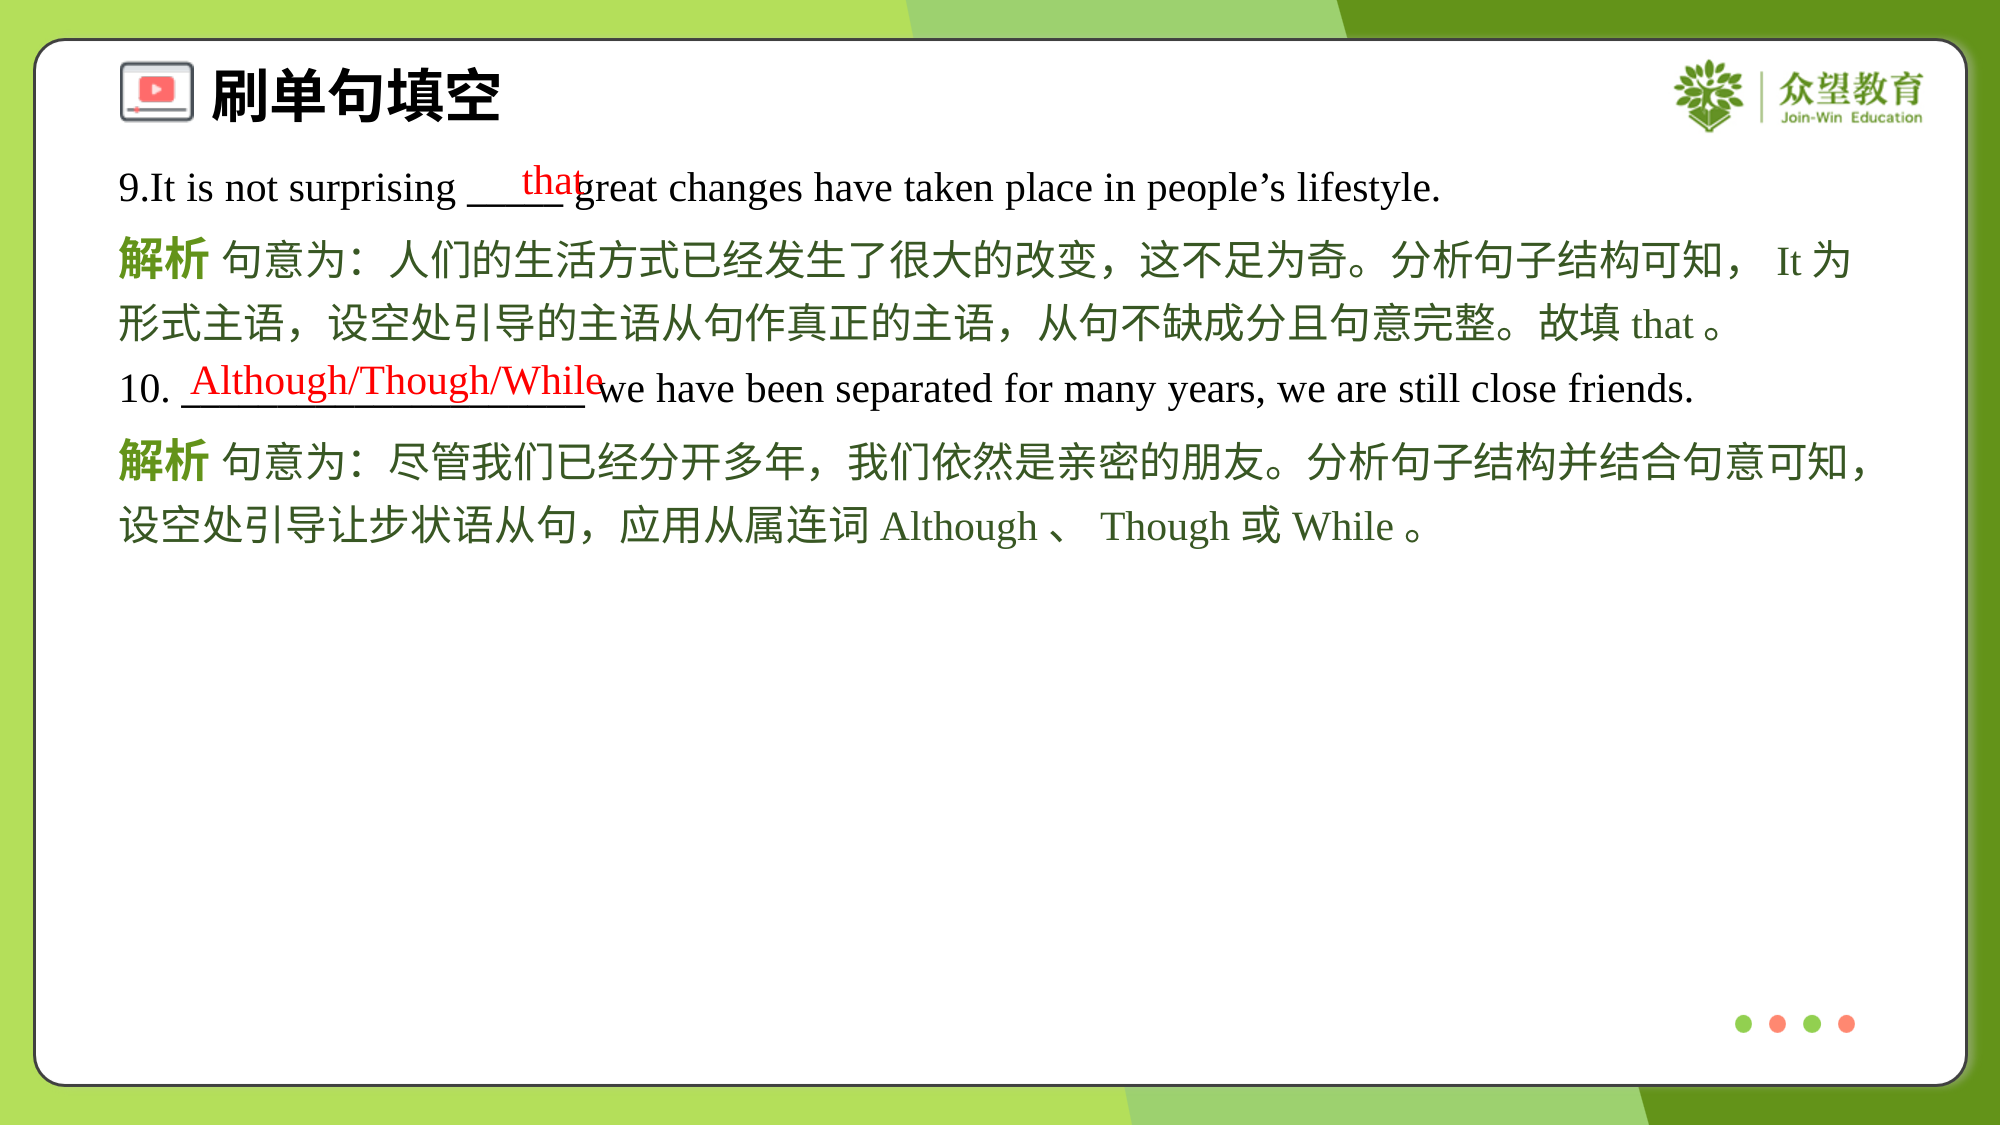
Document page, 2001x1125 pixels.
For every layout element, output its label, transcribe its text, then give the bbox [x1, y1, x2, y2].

text_box 10. _____________________ we have been separated for many years, we are still close friends. [118, 348, 1883, 406]
text_box 解析 句意为：尽管我们已经分开多年，我们依然是亲密的朋友。分析句子结构并结合句意可知，设空处引导让步状语从句，应用从属连词Although、Though或While。 [118, 417, 1883, 545]
text_box 9.It is not surprising _____ great changes have taken place in people’s lifestyle. [118, 146, 1883, 204]
text_box Although/Though/While [186, 339, 608, 398]
text_box 解析 句意为：人们的生活方式已经发生了很大的改变，这不足为奇。分析句子结构可知，It为形式主语，设空处引导的主语从句作真正的主语，从句不缺成分且句意完整。故填that。 [118, 215, 1883, 343]
text_box that [517, 140, 589, 199]
picture [0, 0, 2000, 1125]
